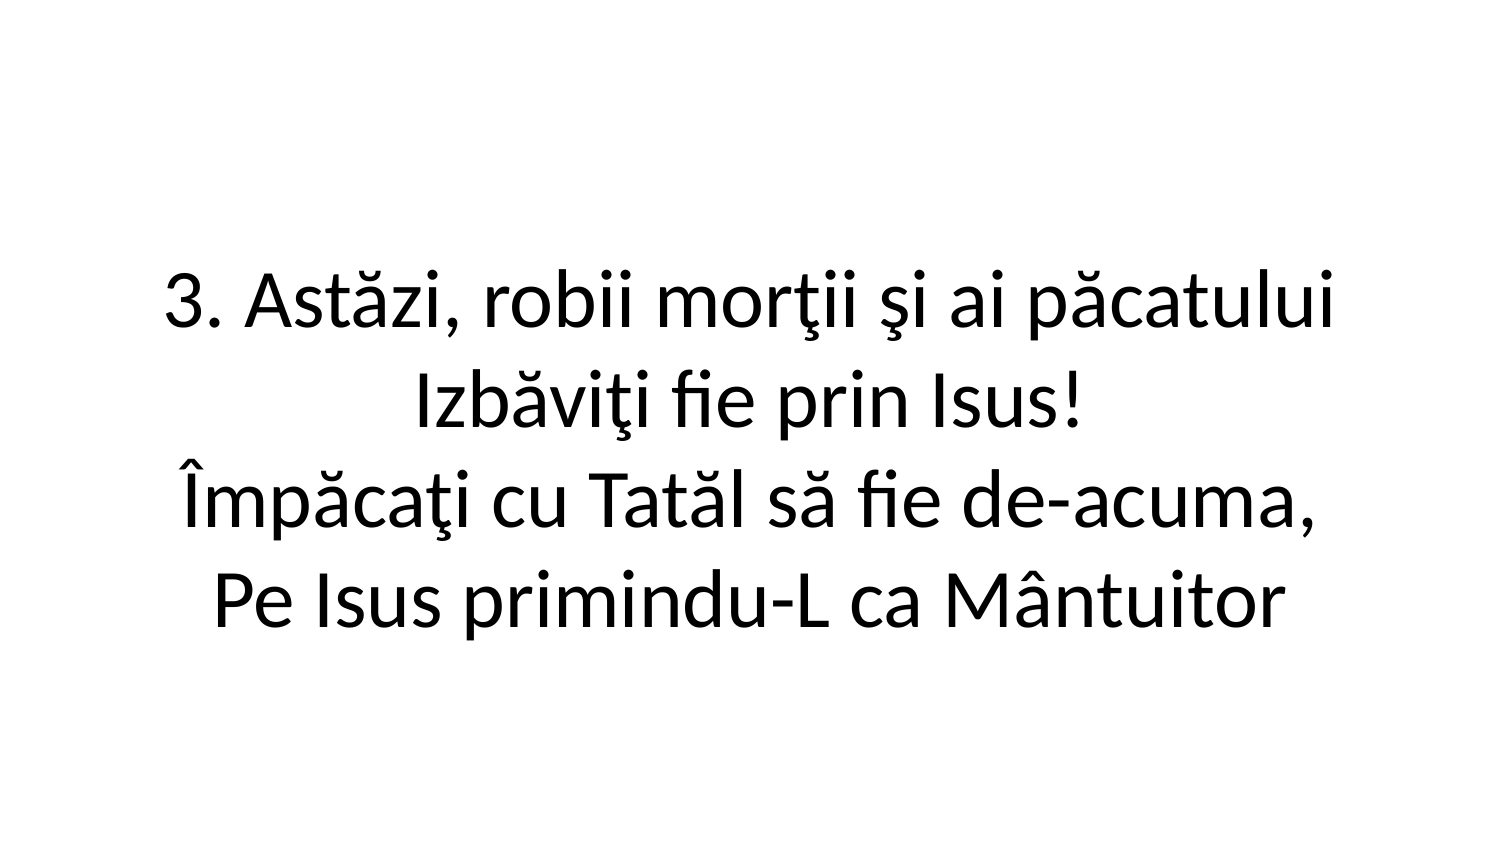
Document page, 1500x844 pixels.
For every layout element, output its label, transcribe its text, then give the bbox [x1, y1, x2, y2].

text_box 3. Astăzi, robii morţii şi ai păcatului Izbăviţi fie prin Isus! Împăcaţi cu Tatăl să fie de-acuma, Pe Isus primindu-L ca Mântuitor [147, 192, 1353, 652]
